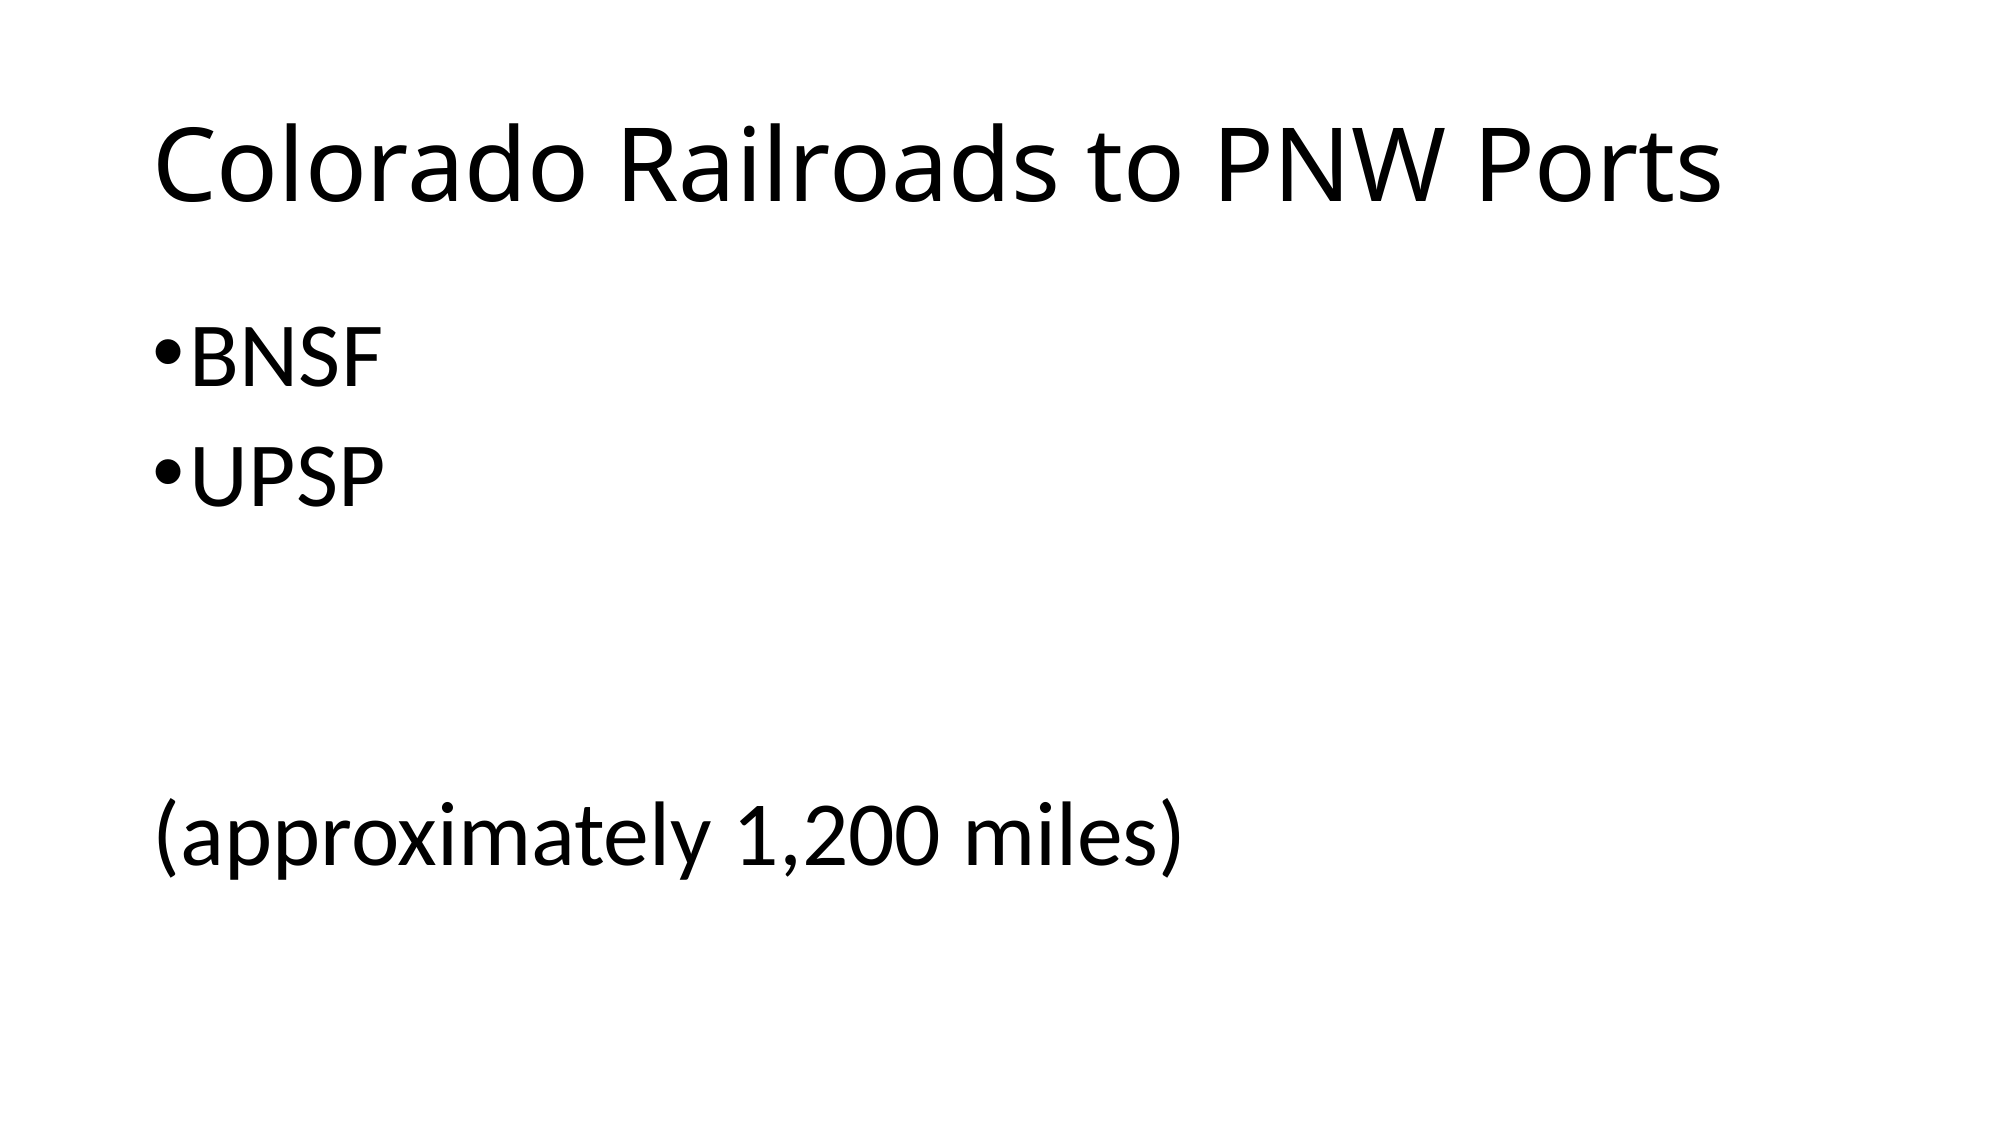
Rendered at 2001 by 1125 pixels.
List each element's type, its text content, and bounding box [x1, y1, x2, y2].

title Colorado Railroads to PNW Ports [137, 59, 1863, 278]
list BNSF UPSP (approximately 1,200 miles) [137, 299, 1863, 1014]
